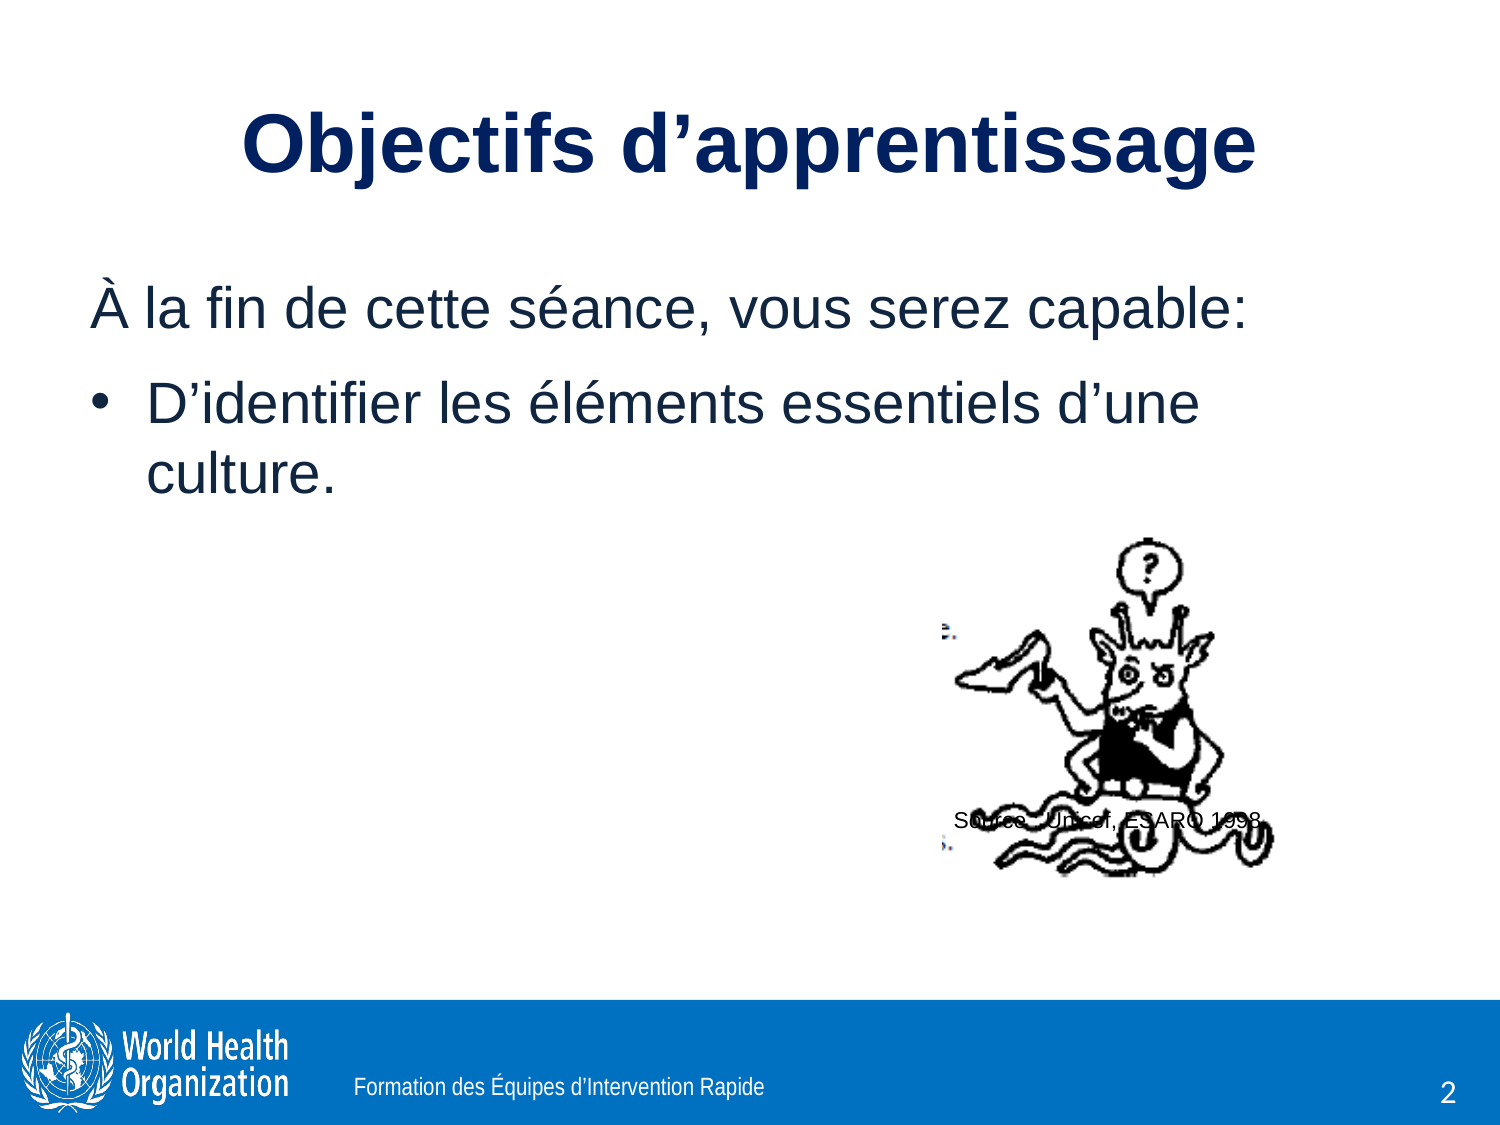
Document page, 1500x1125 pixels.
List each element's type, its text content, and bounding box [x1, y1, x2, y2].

title Objectifs d’apprentissage [75, 45, 1425, 233]
list À la fin de cette séance, vous serez capable: D’identifier les éléments essentiels d’une culture. [75, 262, 1425, 1005]
picture [21, 1012, 288, 1113]
picture [941, 514, 1311, 915]
